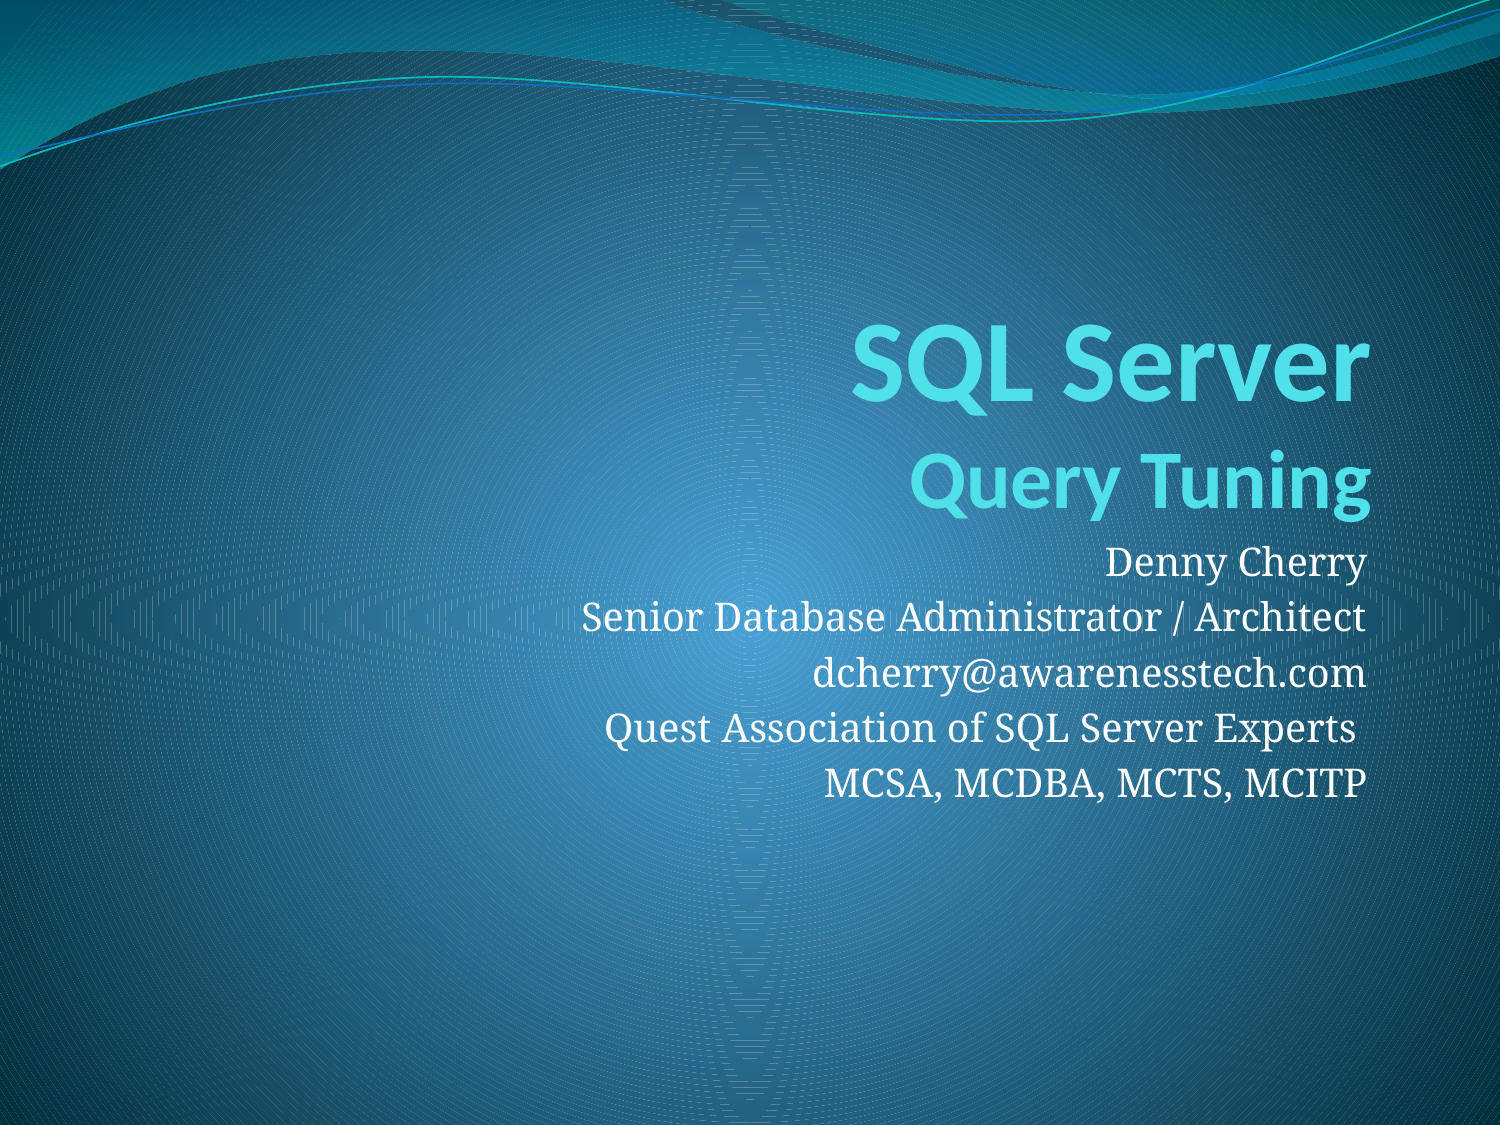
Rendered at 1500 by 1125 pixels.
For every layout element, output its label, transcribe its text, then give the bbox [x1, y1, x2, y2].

subtitle Denny Cherry Senior Database Administrator / Architect dcherry@awarenesstech.com Quest Association of SQL Server Experts MCSA, MCDBA, MCTS, MCITP [87, 529, 1376, 818]
title SQL Server Query Tuning [87, 224, 1376, 525]
